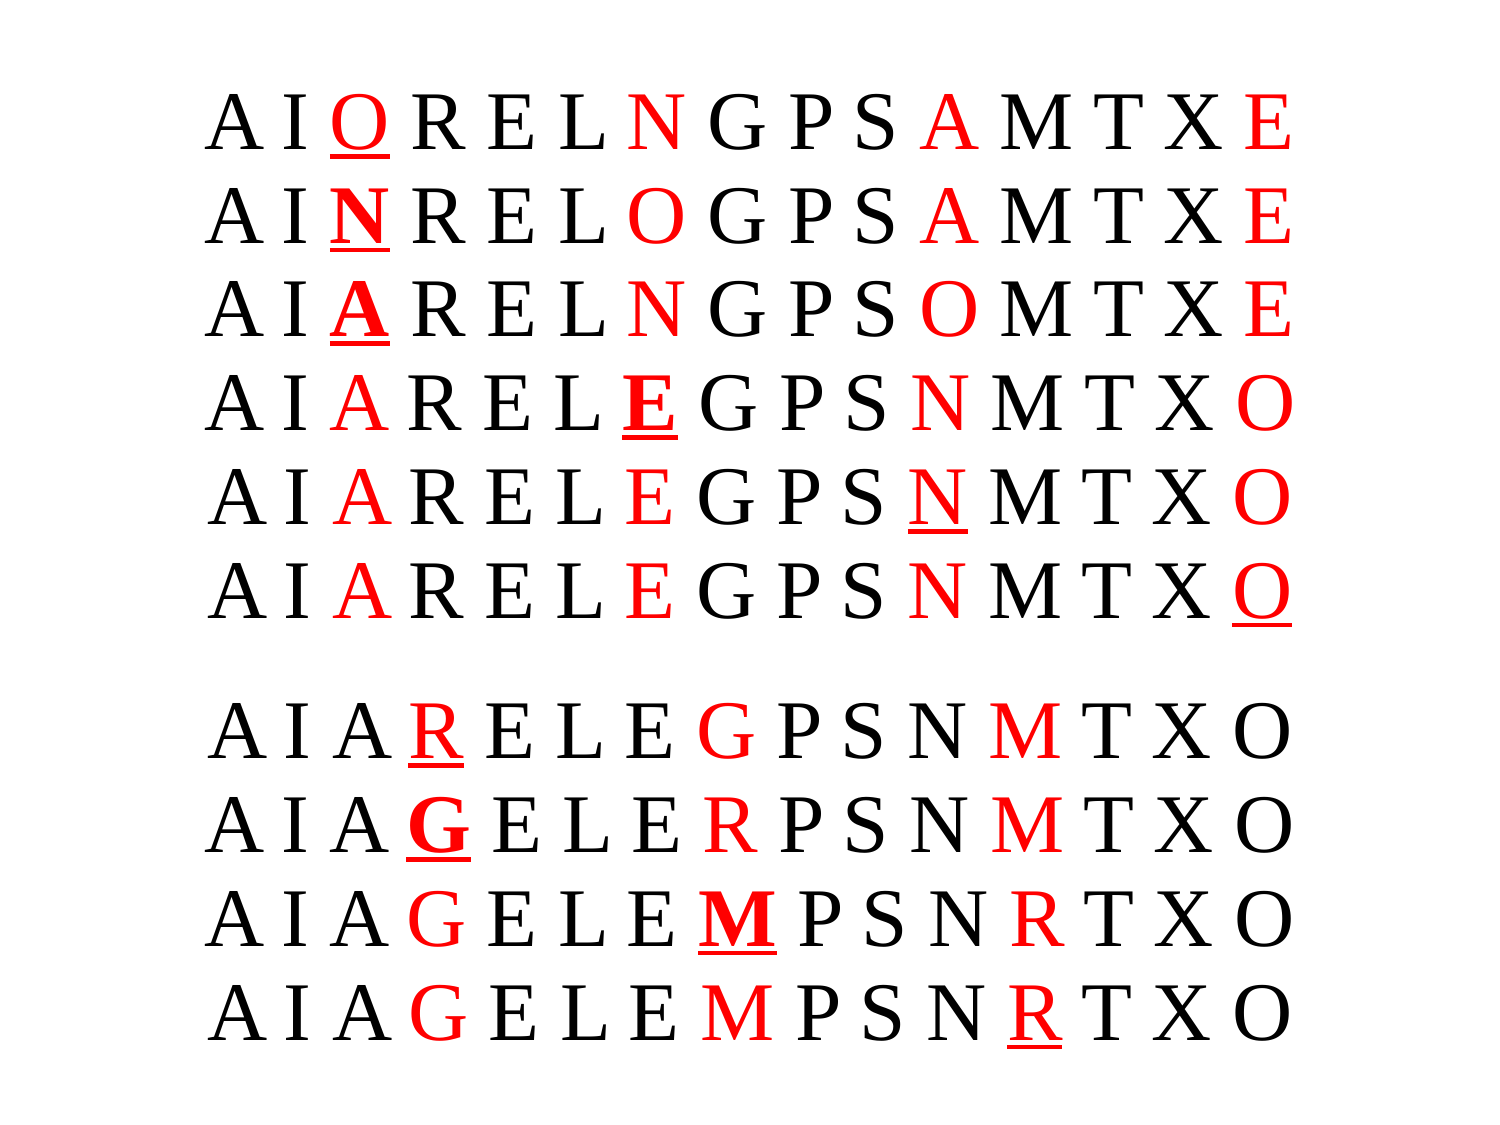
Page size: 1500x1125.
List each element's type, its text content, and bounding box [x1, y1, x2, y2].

text_box A I N R E L O G P S A M T X E [0, 152, 1500, 246]
text_box A I A R E L E G P S N M T X O [0, 339, 1500, 433]
text_box A I A G E L E M P S N R T X O [0, 949, 1500, 1067]
text_box A I A R E L E G P S N M T X O [0, 527, 1500, 645]
text_box A I A R E L E G P S N M T X O [0, 433, 1500, 527]
text_box A I A G E L E M P S N R T X O [0, 855, 1500, 949]
text_box A I O R E L N G P S A M T X E [0, 58, 1500, 152]
text_box A I A R E L N G P S O M T X E [0, 246, 1500, 339]
text_box A I A G E L E R P S N M T X O [0, 761, 1500, 855]
text_box A I A R E L E G P S N M T X O [0, 667, 1500, 761]
